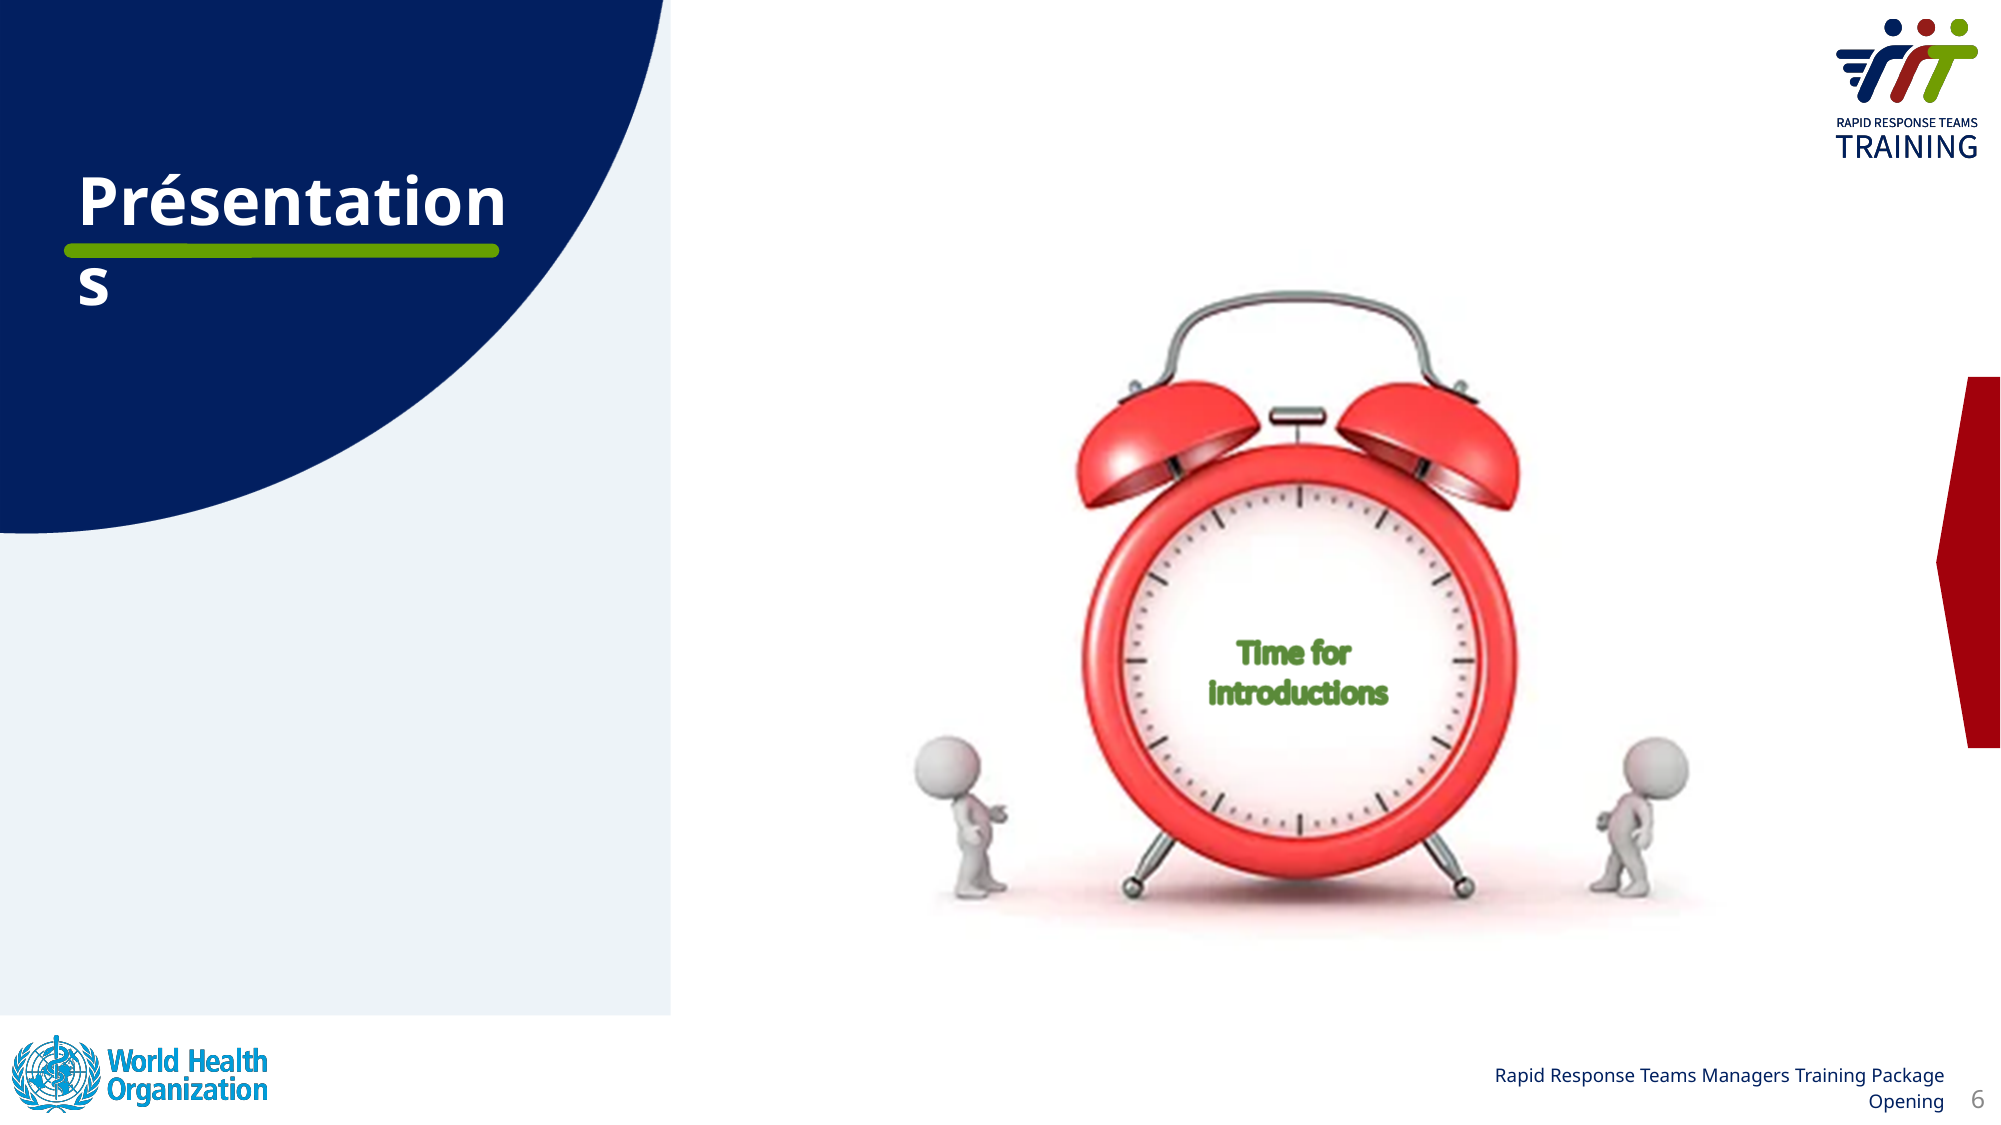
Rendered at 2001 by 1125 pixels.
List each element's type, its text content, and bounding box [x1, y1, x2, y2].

picture [40, 1062, 47, 1070]
picture [34, 1054, 43, 1078]
picture [46, 1056, 54, 1062]
picture [12, 1035, 54, 1068]
picture [22, 1062, 26, 1077]
picture [823, 249, 1776, 951]
picture [30, 1083, 37, 1091]
picture [0, 0, 670, 538]
picture [71, 1053, 90, 1091]
picture [12, 1083, 48, 1113]
picture [36, 1088, 78, 1105]
picture [1835, 19, 1978, 167]
picture [59, 1035, 267, 1113]
picture [50, 1108, 62, 1113]
text_box Présentations [70, 151, 546, 327]
picture [24, 1054, 36, 1087]
text_box 6 [1557, 1076, 1993, 1121]
